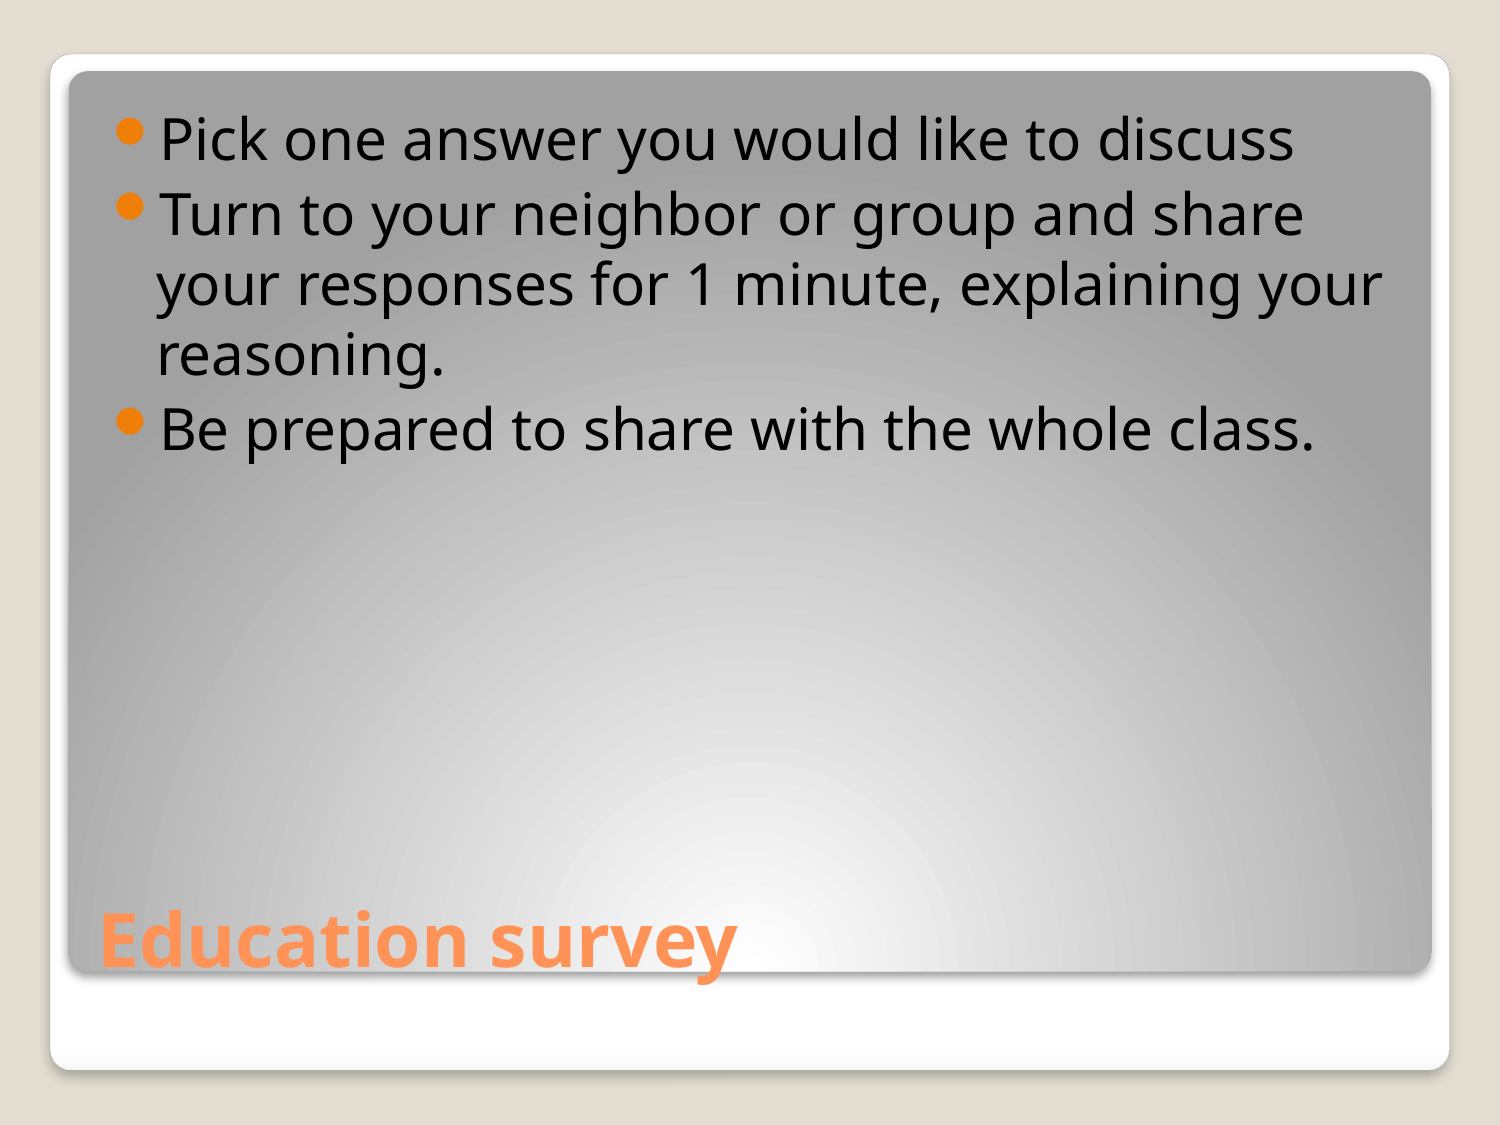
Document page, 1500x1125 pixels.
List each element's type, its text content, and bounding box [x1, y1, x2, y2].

list Pick one answer you would like to discuss Turn to your neighbor or group and share your responses for 1 minute, explaining your reasoning. Be prepared to share with the whole class. [82, 86, 1425, 774]
title Education survey [82, 817, 1425, 990]
